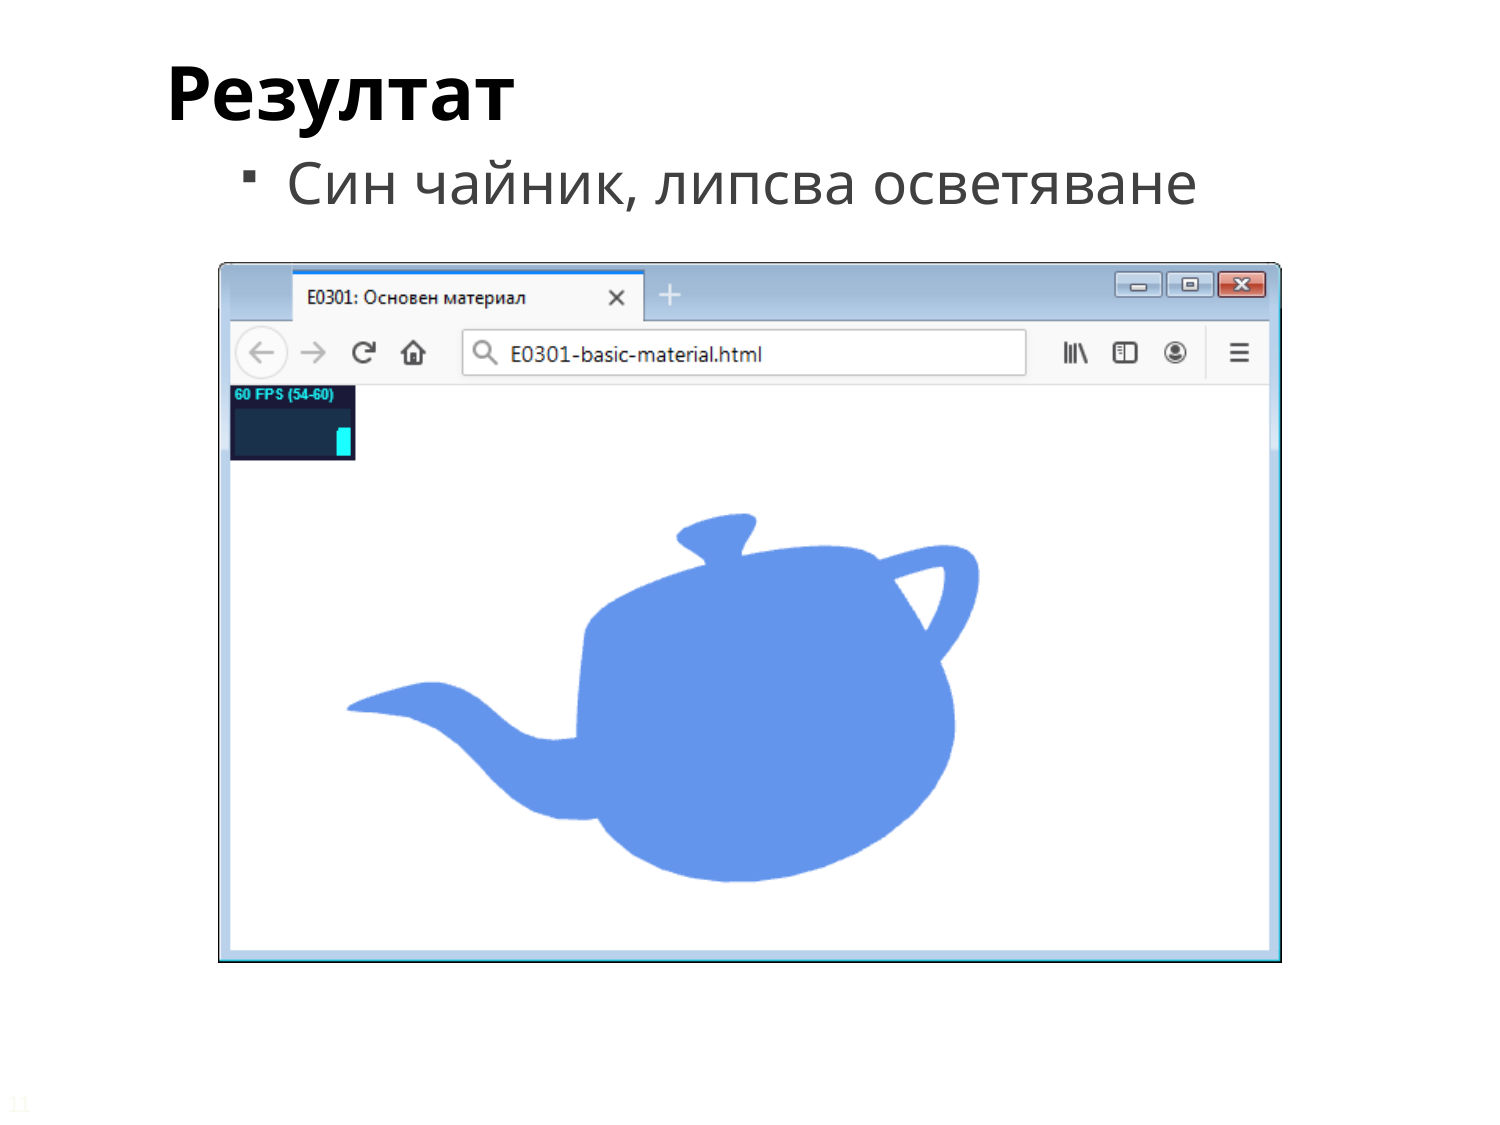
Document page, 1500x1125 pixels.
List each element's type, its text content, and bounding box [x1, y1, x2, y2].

picture [218, 262, 1282, 963]
list Резултат Син чайник, липсва осветяване [150, 37, 1488, 1113]
